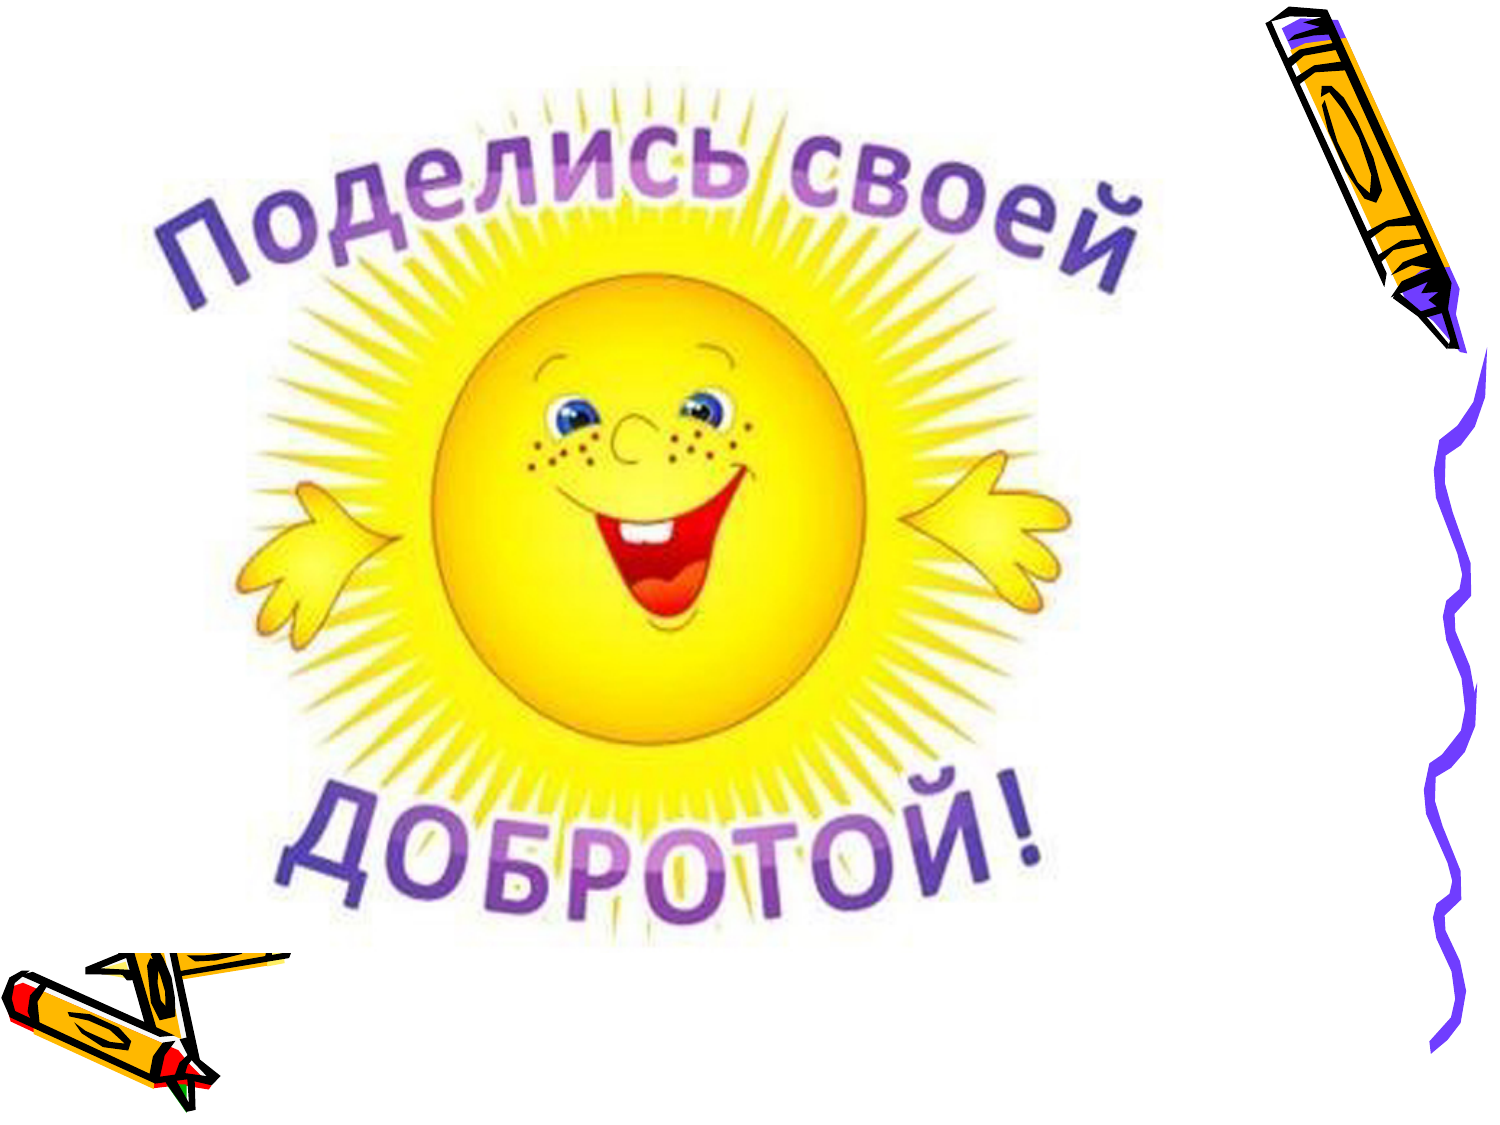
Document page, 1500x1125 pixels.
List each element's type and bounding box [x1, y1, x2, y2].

picture [40, 65, 1270, 953]
